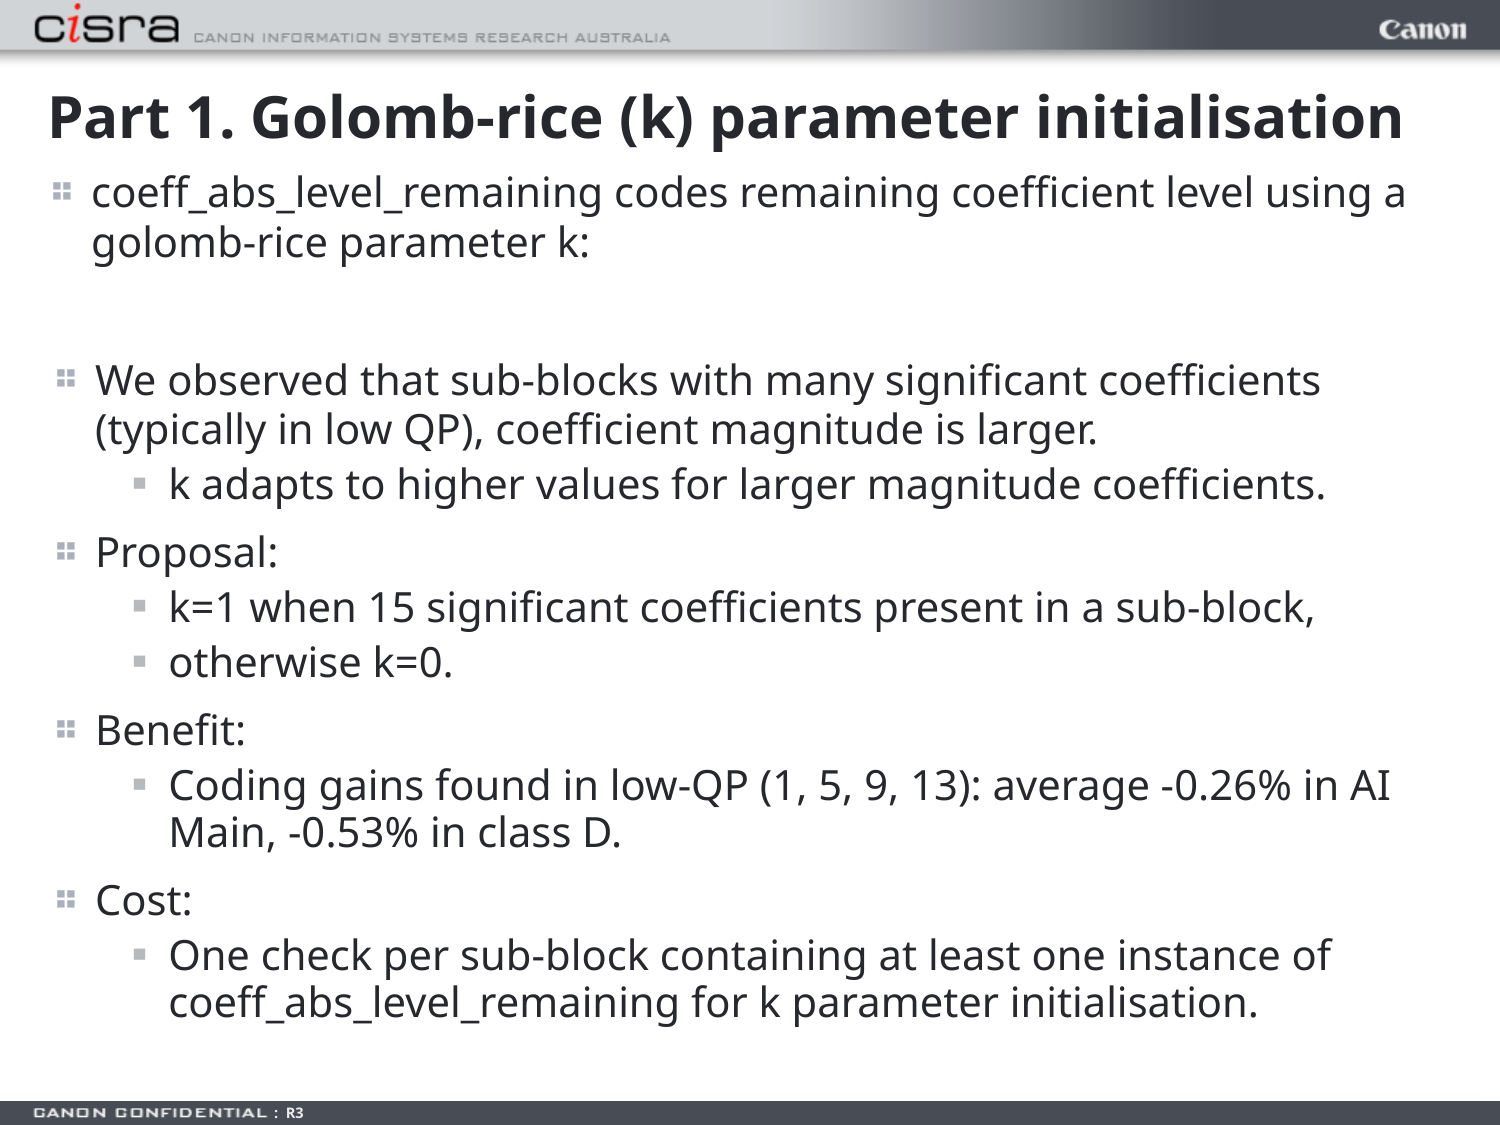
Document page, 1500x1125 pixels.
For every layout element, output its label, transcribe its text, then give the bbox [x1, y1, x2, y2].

picture [124, 940, 154, 970]
picture [124, 647, 154, 677]
picture [124, 469, 154, 499]
picture [124, 591, 154, 622]
picture [51, 714, 81, 744]
picture [124, 770, 154, 800]
title Part 1. Golomb-rice (k) parameter initialisation [47, 64, 1481, 166]
list coeff_abs_level_remaining codes remaining coefficient level using a golomb-rice parameter k: [47, 165, 1479, 332]
picture [0, 1, 1500, 68]
picture [47, 176, 77, 206]
picture [51, 536, 81, 566]
picture [0, 1101, 1500, 1125]
text_box We observed that sub-blocks with many significant coefficients (typically in low QP), coefficient magnitude is larger. k adapts to higher values for larger magnitude coefficients. Proposal: k=1 when 15 significant coefficients present in a sub-block, otherwise k=0. Benefit: Coding gains found in low-QP (1, 5, 9, 13): average -0.26% in AI Main, -0.53% in class D. Cost: One check per sub-block containing at least one instance of coeff_abs_level_remaining for k parameter initialisation. [51, 353, 1463, 1064]
picture [51, 363, 81, 393]
picture [51, 884, 81, 914]
